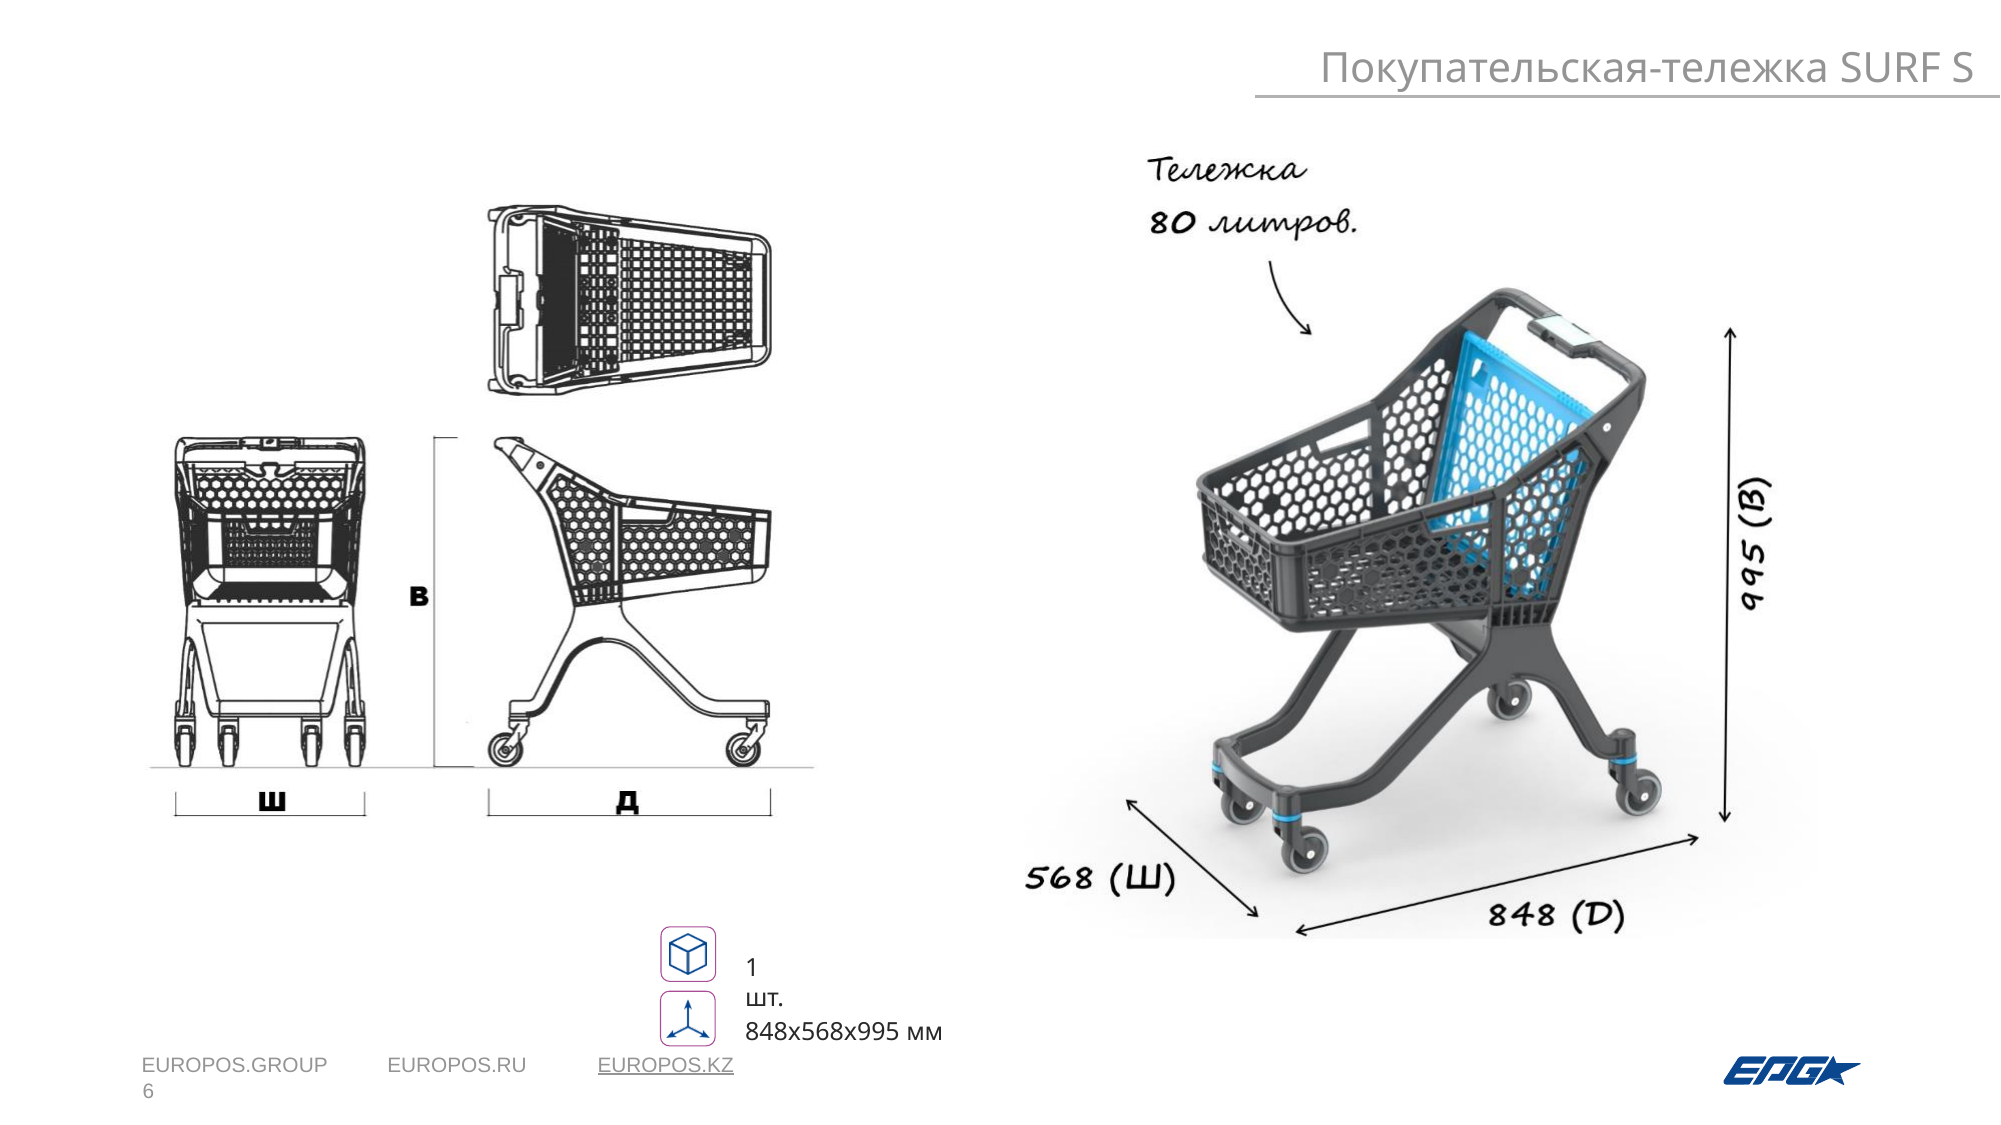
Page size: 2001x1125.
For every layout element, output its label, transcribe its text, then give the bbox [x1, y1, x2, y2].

picture [121, 170, 856, 846]
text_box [659, 990, 717, 1044]
picture [1001, 141, 1866, 1070]
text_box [134, 1044, 1862, 1086]
text_box 848х568x995 мм [743, 1013, 968, 1044]
text_box 6 [136, 1086, 356, 1109]
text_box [659, 925, 717, 983]
text_box Покупательская-тележка SURF S [779, 33, 1990, 99]
text_box 1 шт. [743, 949, 804, 1012]
